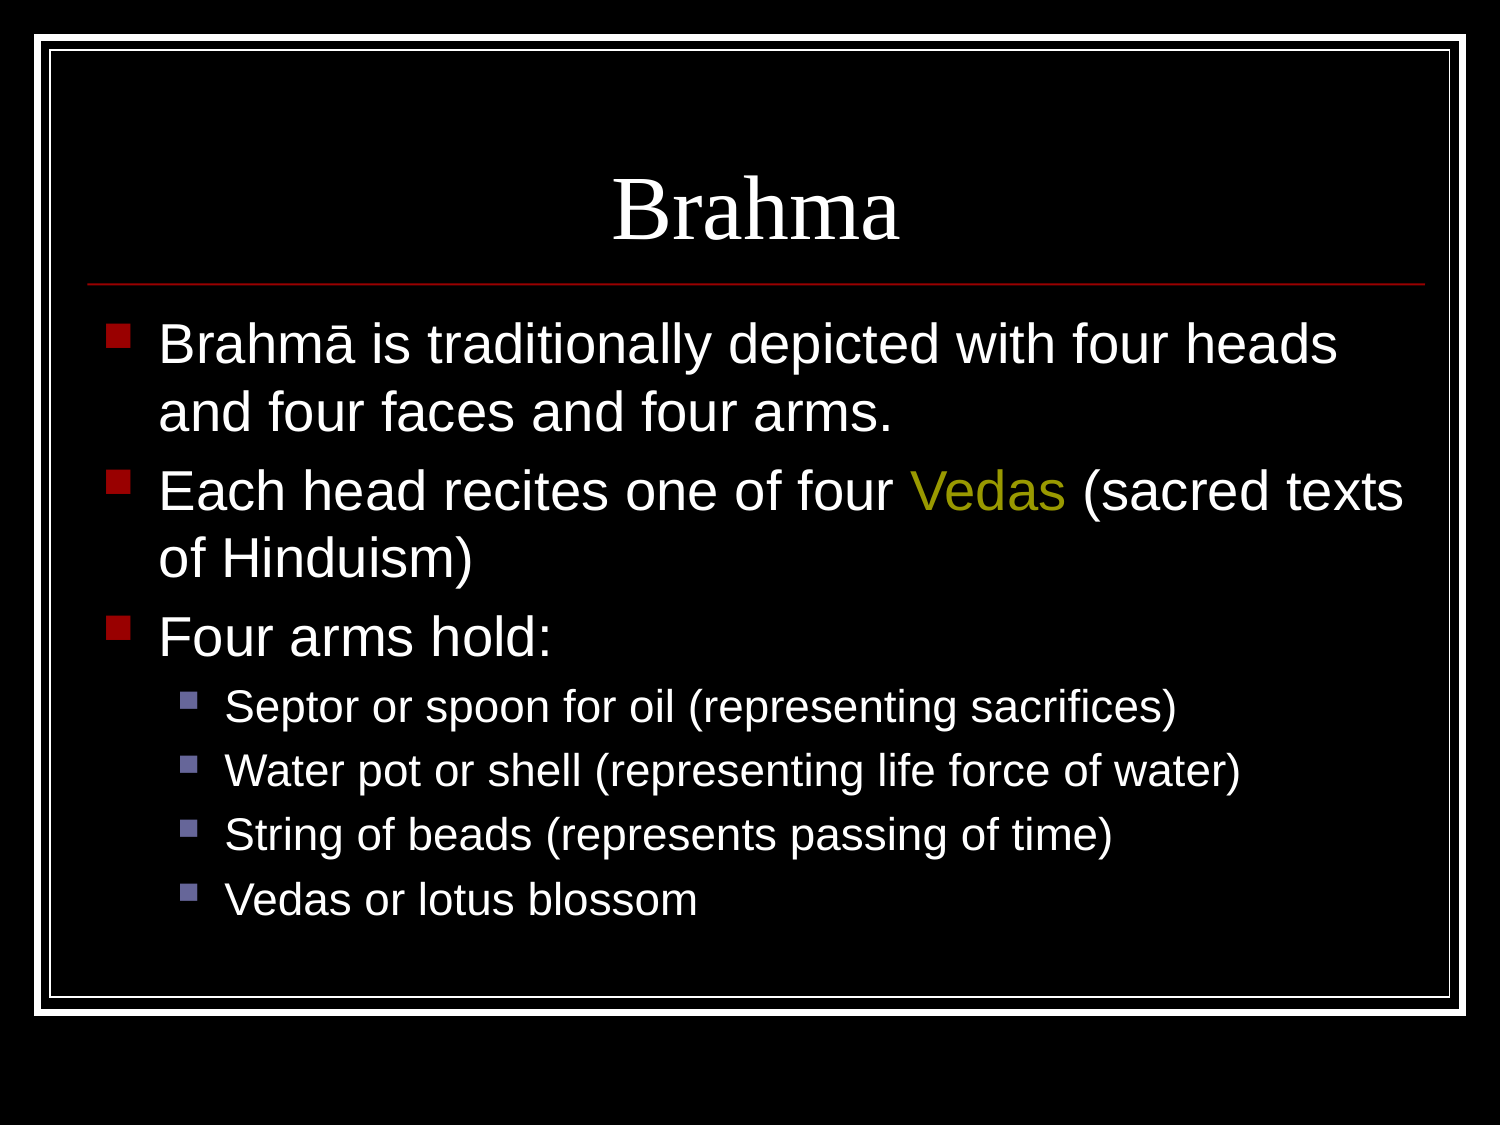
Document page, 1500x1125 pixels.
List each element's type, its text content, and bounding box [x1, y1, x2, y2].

title Brahma [87, 77, 1426, 266]
list Brahmā is traditionally depicted with four heads and four faces and four arms. Each head recites one of four Vedas (sacred texts of Hinduism) Four arms hold: Septor or spoon for oil (representing sacrifices) Water pot or shell (representing life force of water) String of beads (represents passing of time) Vedas or lotus blossom [87, 299, 1426, 963]
